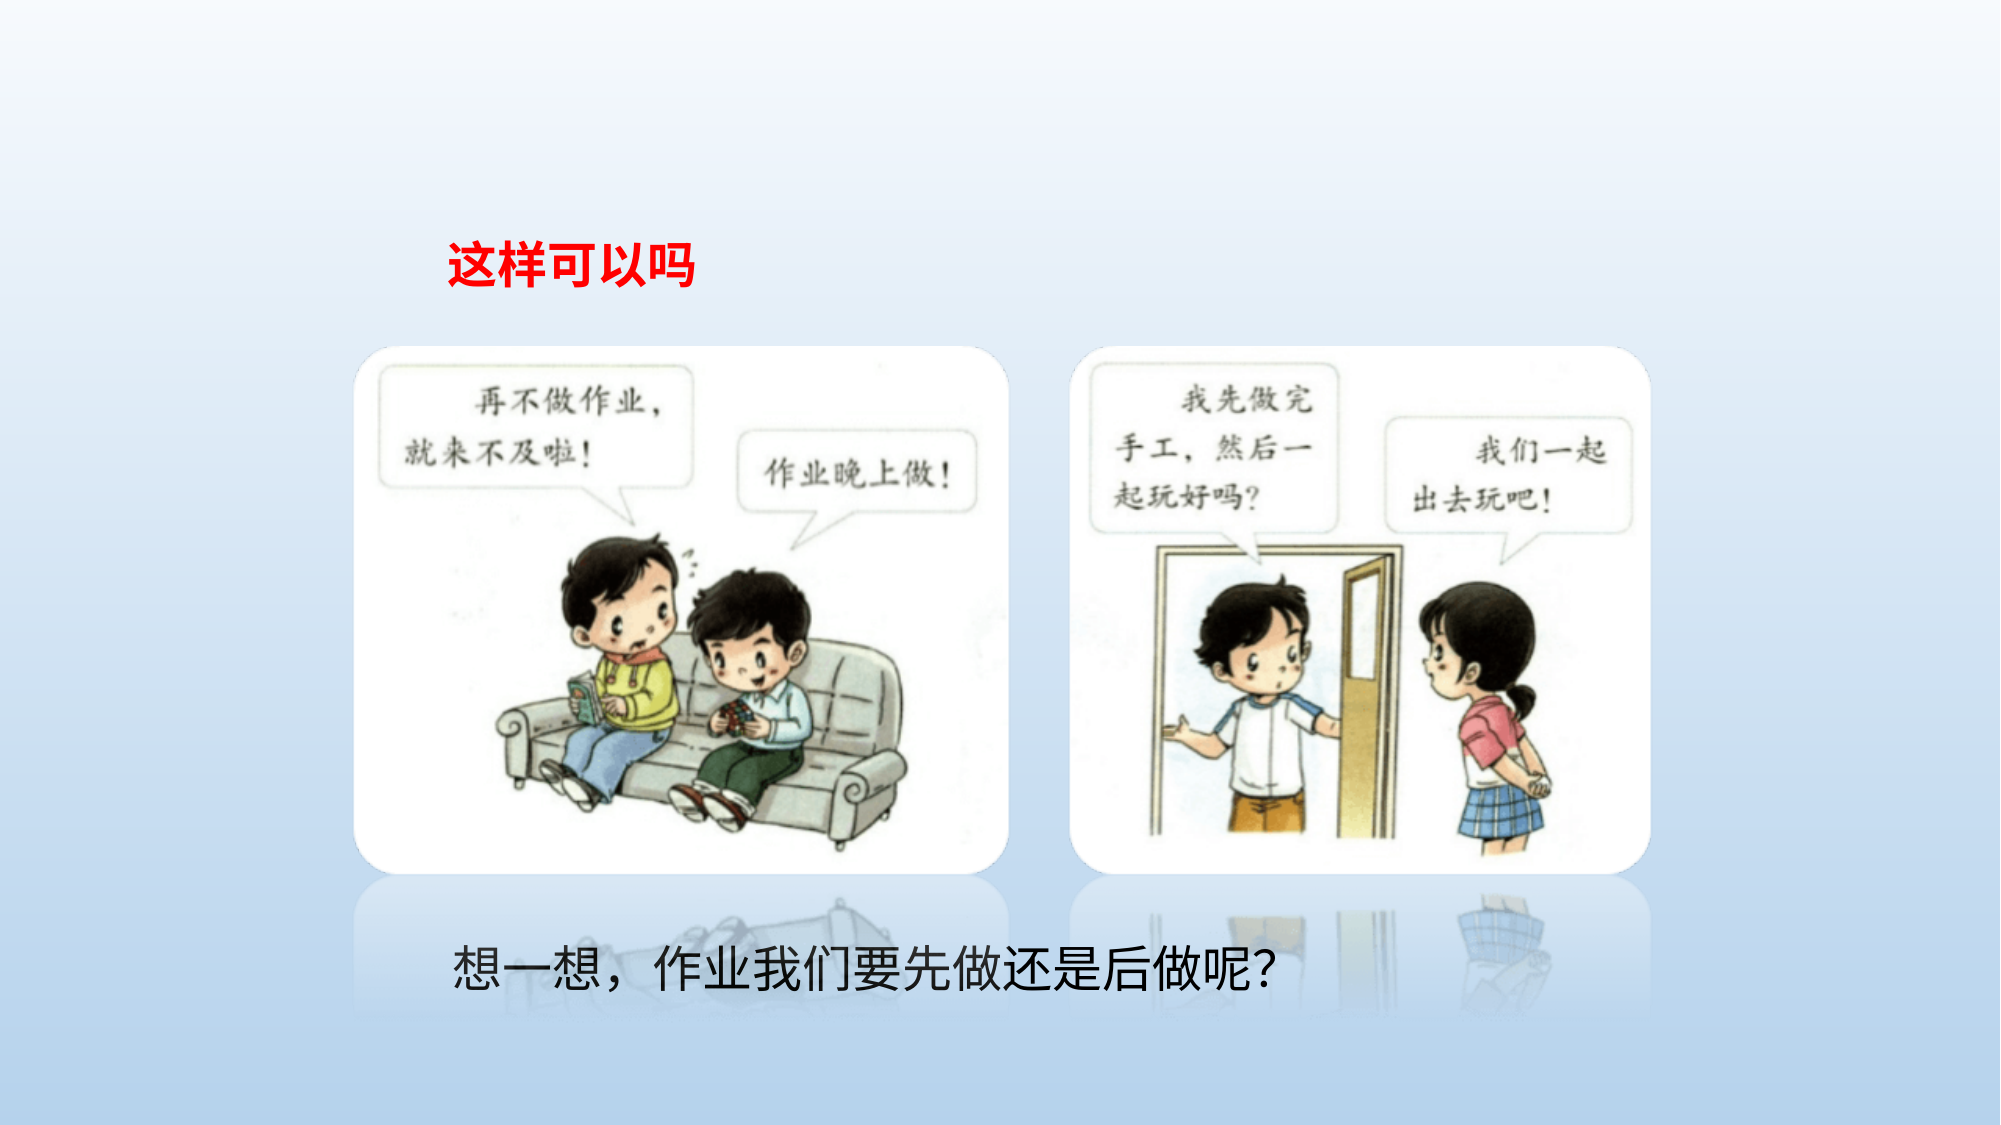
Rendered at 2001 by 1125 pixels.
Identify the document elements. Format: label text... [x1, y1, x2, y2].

picture [350, 346, 1012, 1125]
text_box 这样可以吗 [432, 196, 800, 302]
picture [1067, 346, 1654, 1125]
text_box 想一想，作业我们要先做还是后做呢？ [1012, 930, 1067, 1005]
